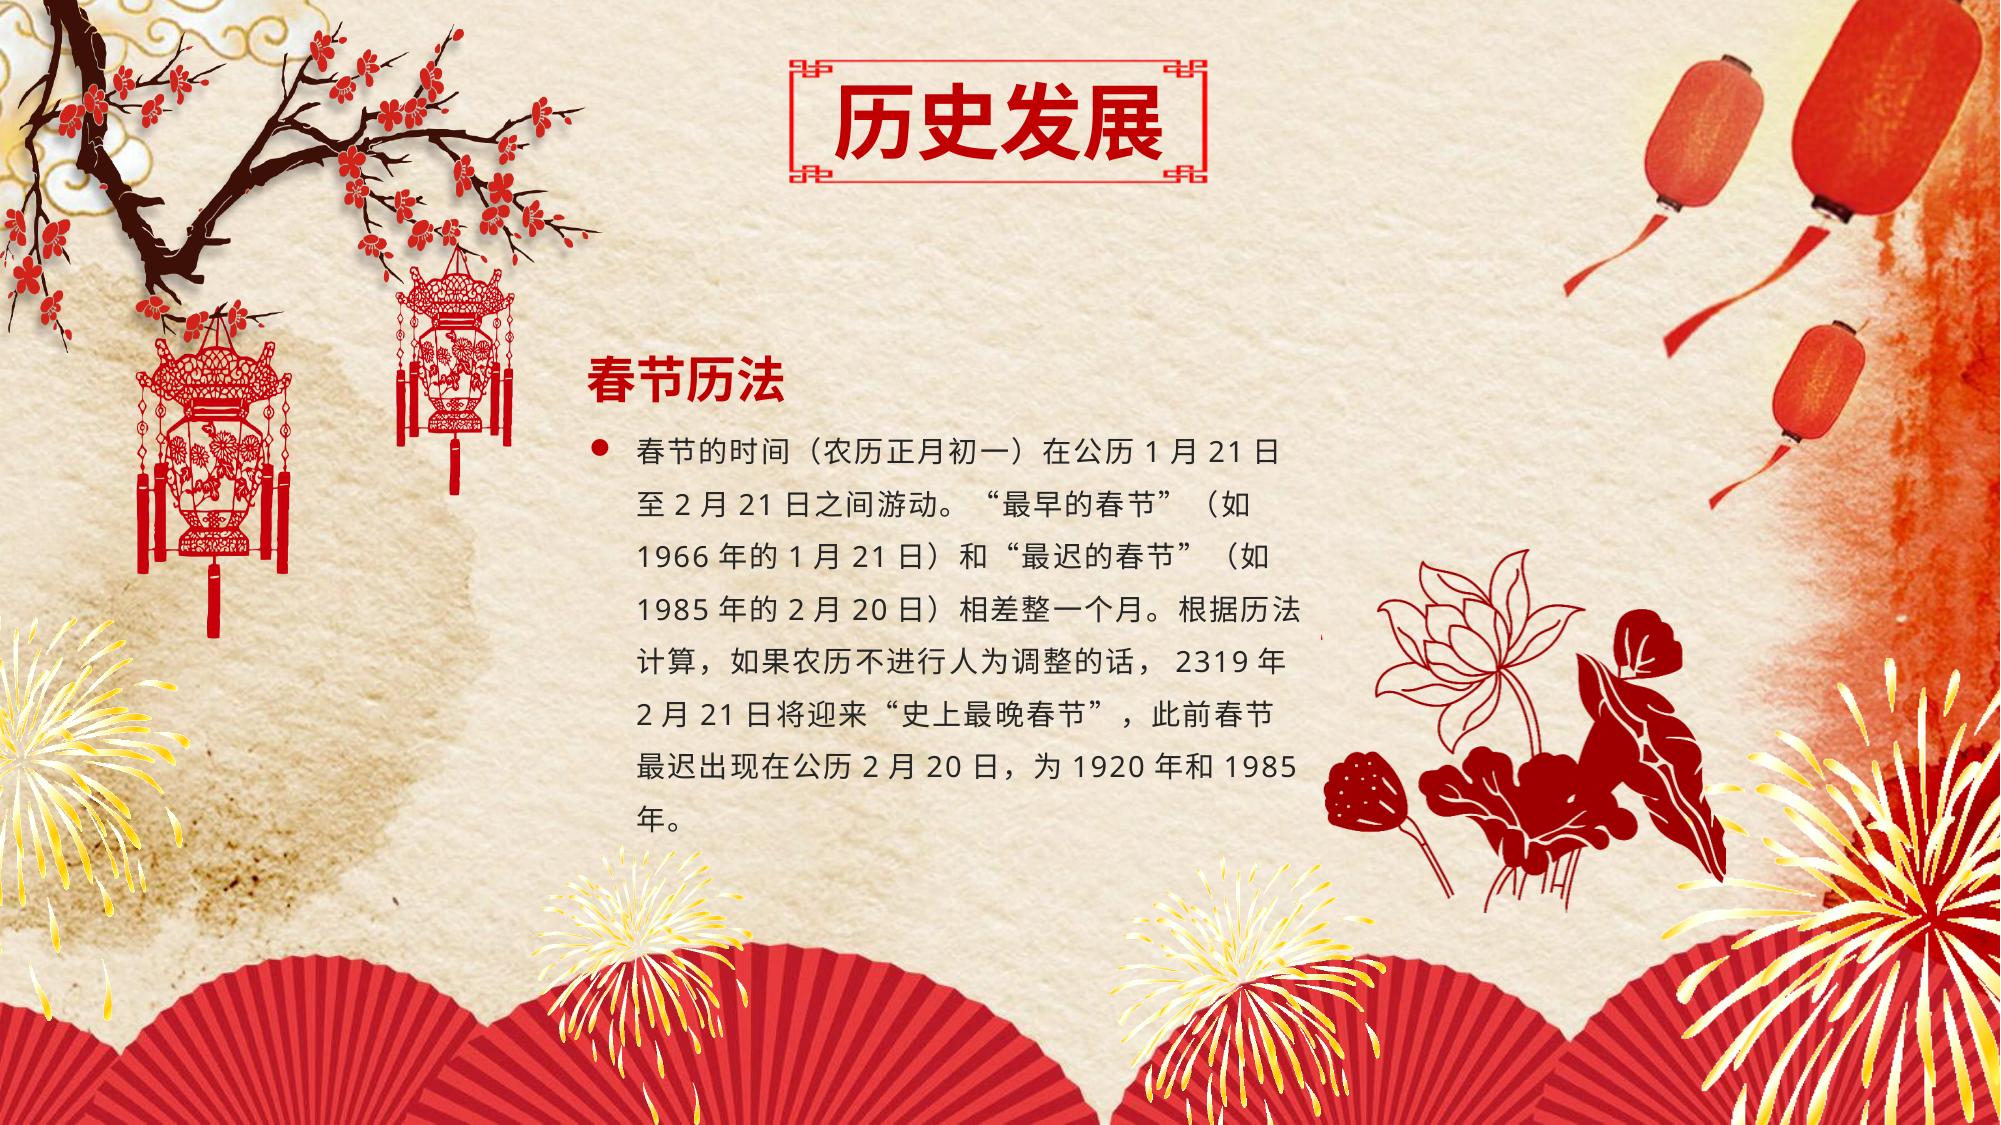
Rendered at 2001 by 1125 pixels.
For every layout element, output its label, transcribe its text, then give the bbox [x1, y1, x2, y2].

picture [0, 0, 2000, 1125]
text_box 春节历法 [648, 323, 802, 417]
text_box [766, 34, 1234, 207]
text_box 春节的时间（农历正月初一）在公历1月21日至2月21日之间游动。“最早的春节”（如1966年的1月21日）和“最迟的春节”（如1985年的2月20日）相差整一个月。根据历法计算，如果农历不进行人为调整的话，2319年2月21日将迎来“史上最晚春节”，此前春节最迟出现在公历2月20日，为1920年和1985年。 [574, 408, 1322, 844]
